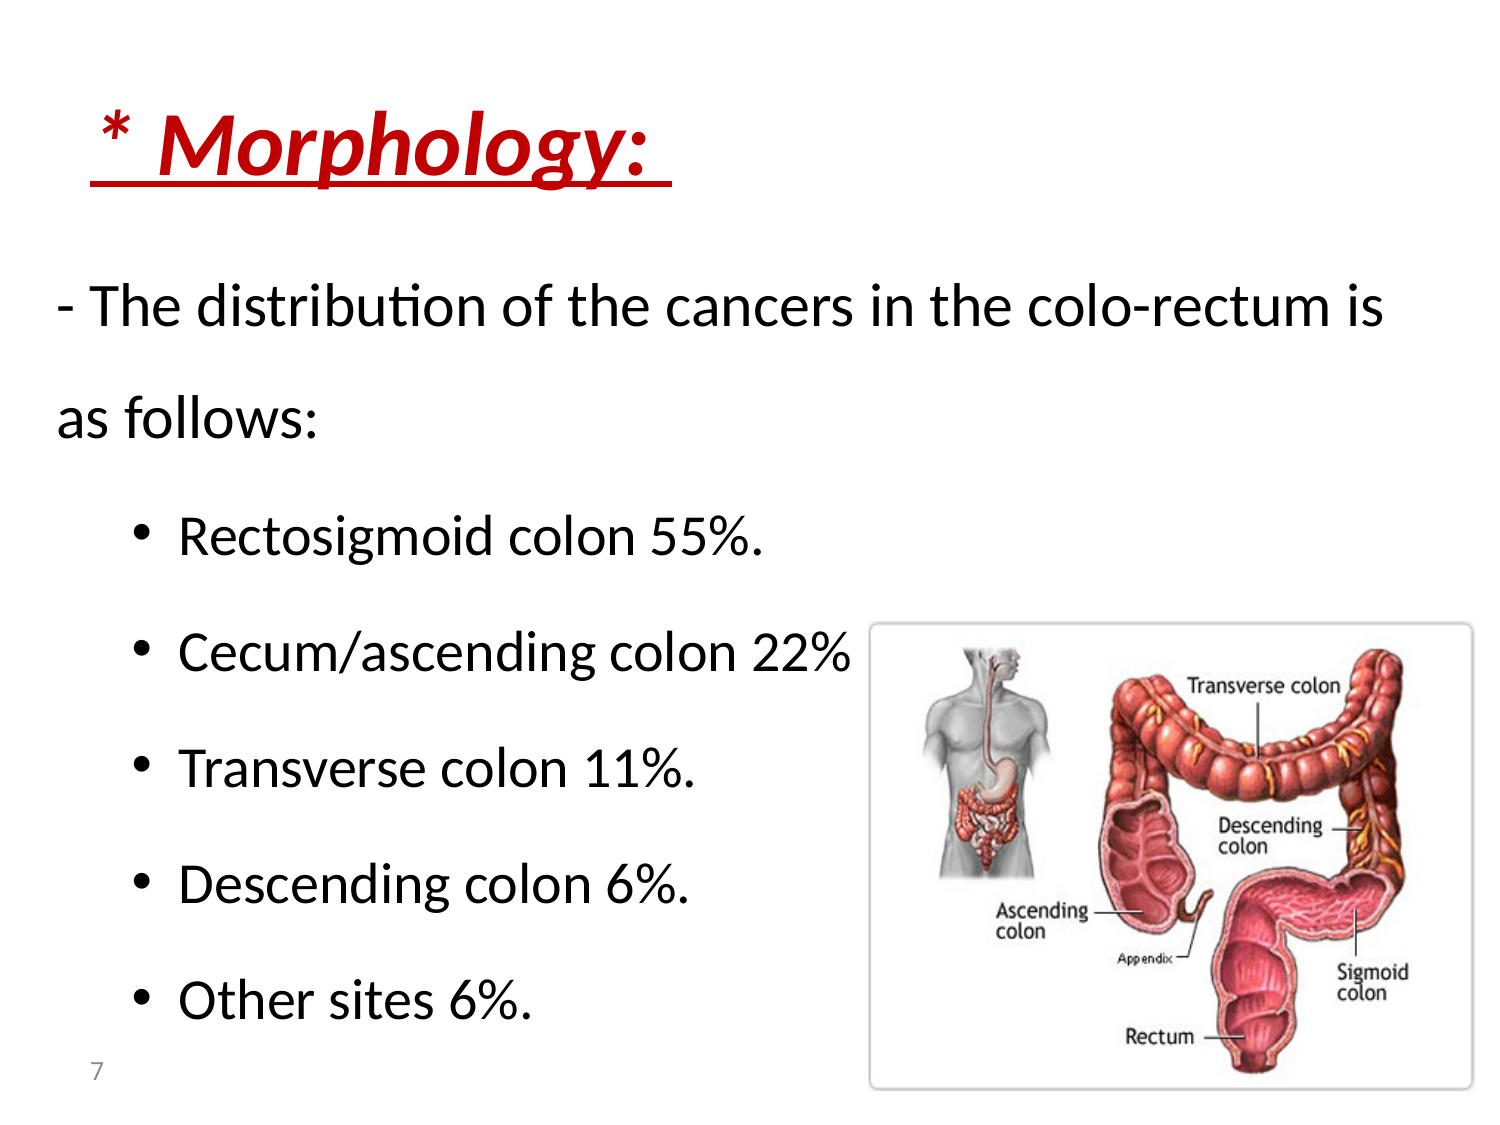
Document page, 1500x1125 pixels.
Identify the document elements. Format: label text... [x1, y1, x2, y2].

slide_number 7 [75, 1042, 425, 1103]
picture [867, 621, 1475, 1091]
title * Morphology: [75, 45, 1425, 219]
list - The distribution of the cancers in the colo-rectum is as follows: Rectosigmoid colon 55%. Cecum/ascending colon 22% Transverse colon 11%. Descending colon 6%. Other sites 6%. [41, 219, 1459, 1047]
